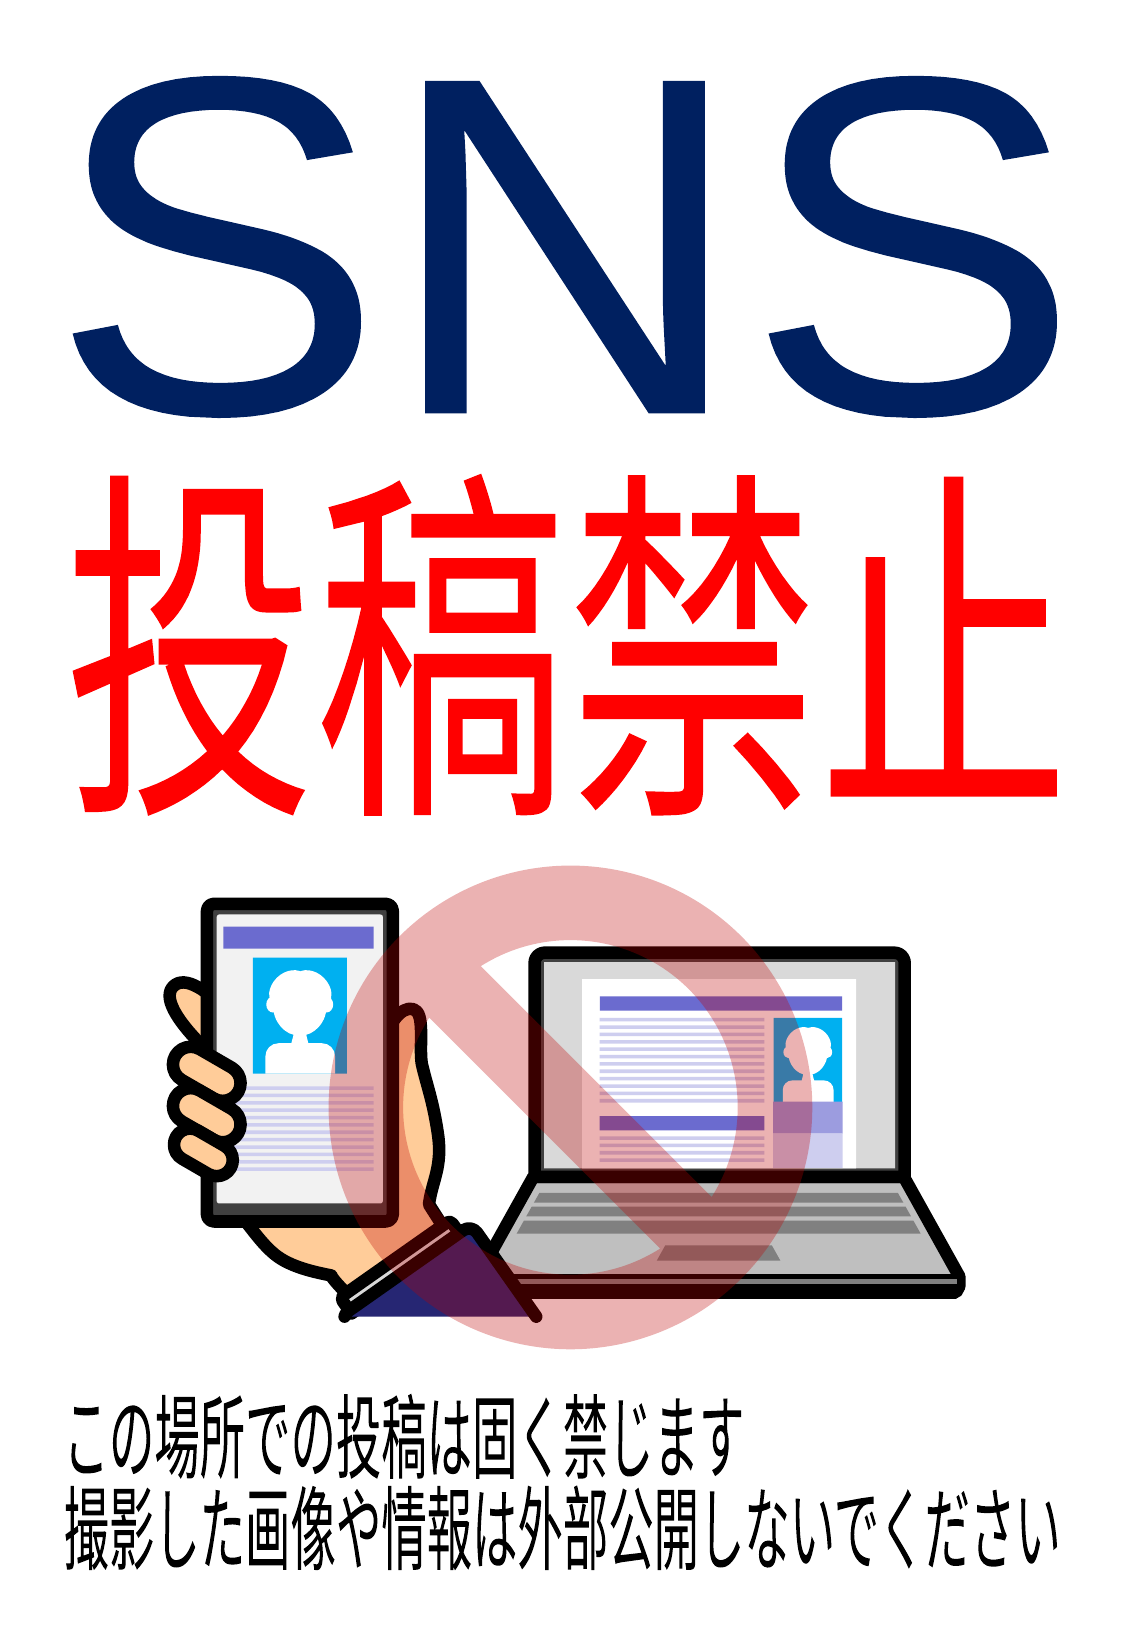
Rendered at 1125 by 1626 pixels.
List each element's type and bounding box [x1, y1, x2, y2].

text_box [72, 75, 1058, 817]
text_box [170, 865, 960, 1350]
